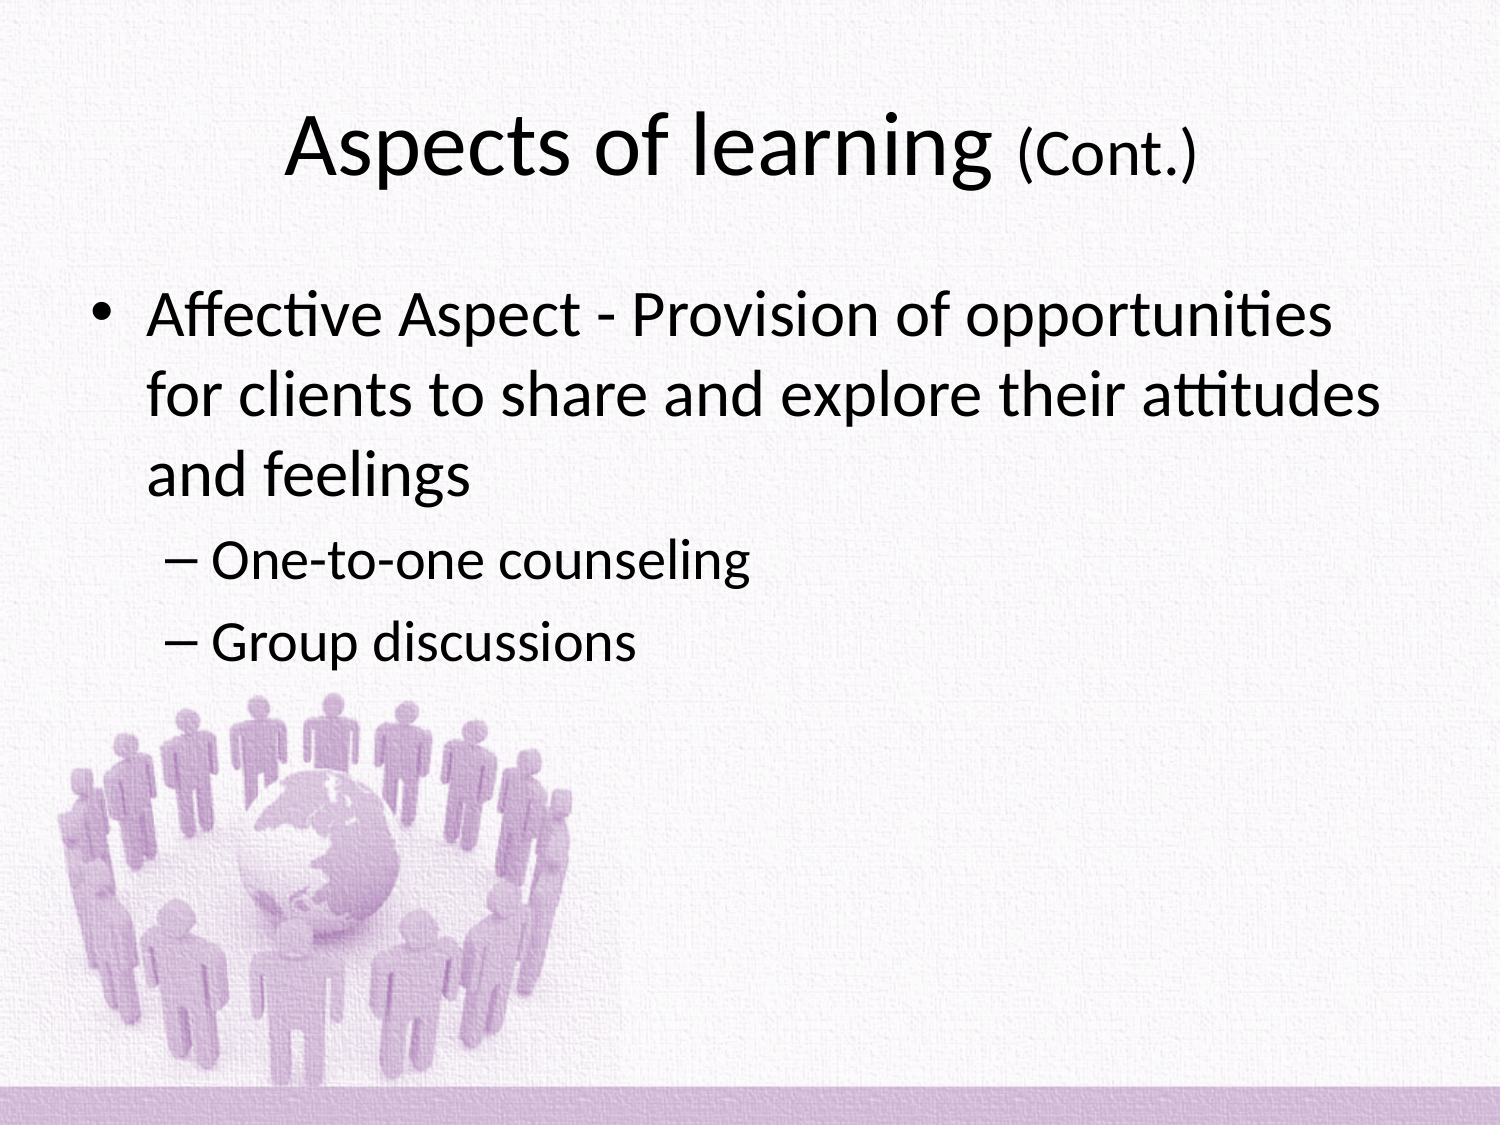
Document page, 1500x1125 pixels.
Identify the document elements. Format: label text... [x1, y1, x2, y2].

list Affective Aspect - Provision of opportunities for clients to share and explore their attitudes and feelings One-to-one counseling Group discussions [75, 262, 1425, 1005]
title Aspects of learning (Cont.) [75, 45, 1425, 233]
